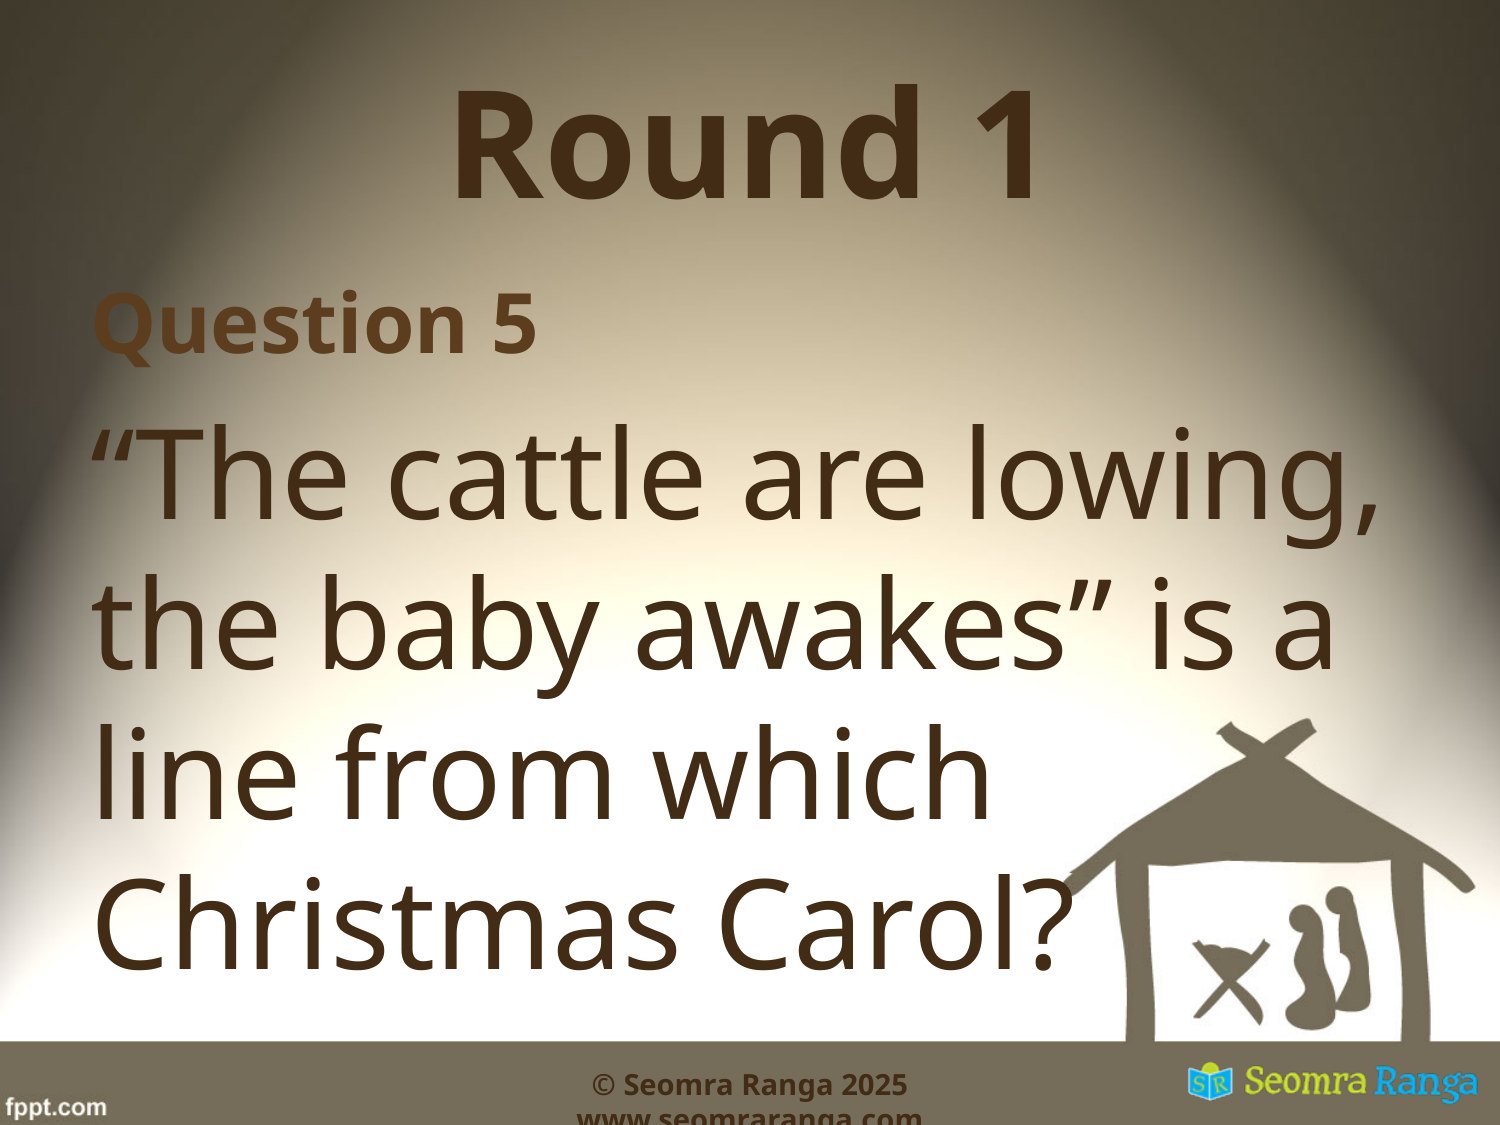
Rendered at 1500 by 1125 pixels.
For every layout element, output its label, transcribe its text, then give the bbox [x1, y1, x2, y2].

title Round 1 [75, 45, 1425, 233]
picture [0, 0, 1500, 1125]
text_box © Seomra Ranga 2025 www.seomraranga.com [401, 1058, 1099, 1125]
list Question 5 “The cattle are lowing, the baby awakes” is a line from which Christmas Carol? [75, 262, 1425, 1005]
